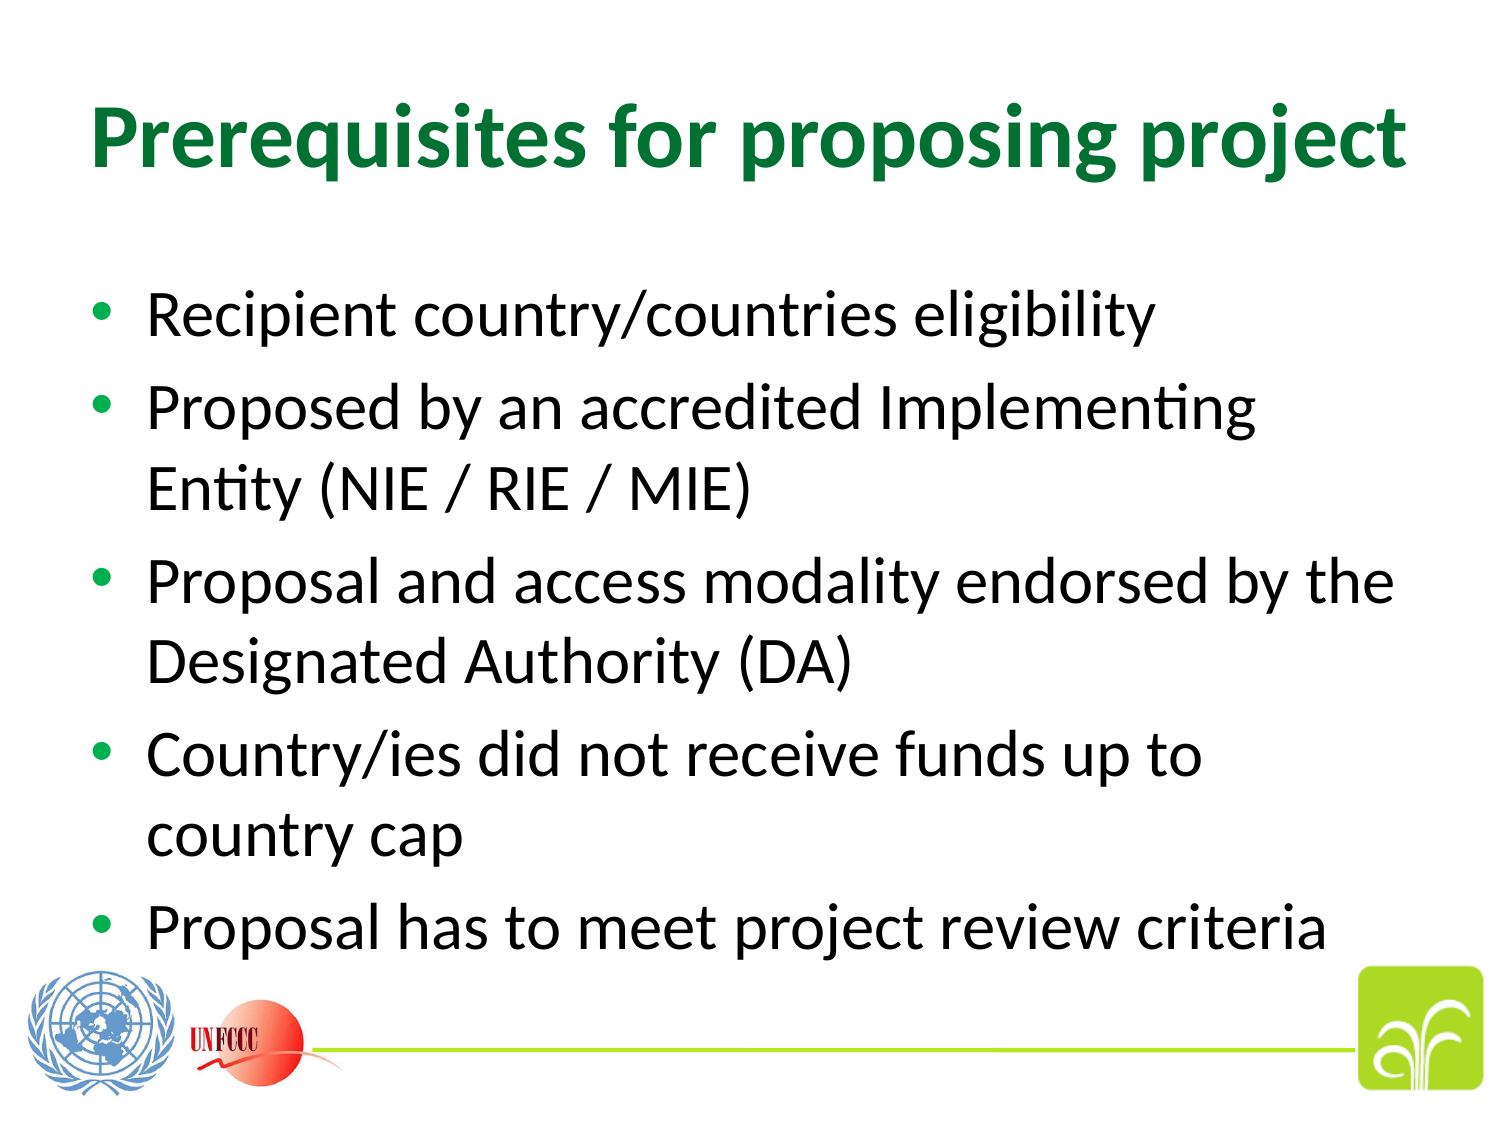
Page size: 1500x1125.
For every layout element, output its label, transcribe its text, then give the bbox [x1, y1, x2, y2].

picture [1324, 948, 1500, 1105]
list Recipient country/countries eligibility Proposed by an accredited Implementing Entity (NIE / RIE / MIE) Proposal and access modality endorsed by the Designated Authority (DA) Country/ies did not receive funds up to country cap Proposal has to meet project review criteria [74, 262, 1426, 1006]
picture [24, 962, 351, 1106]
title Prerequisites for proposing project [74, 37, 1426, 226]
